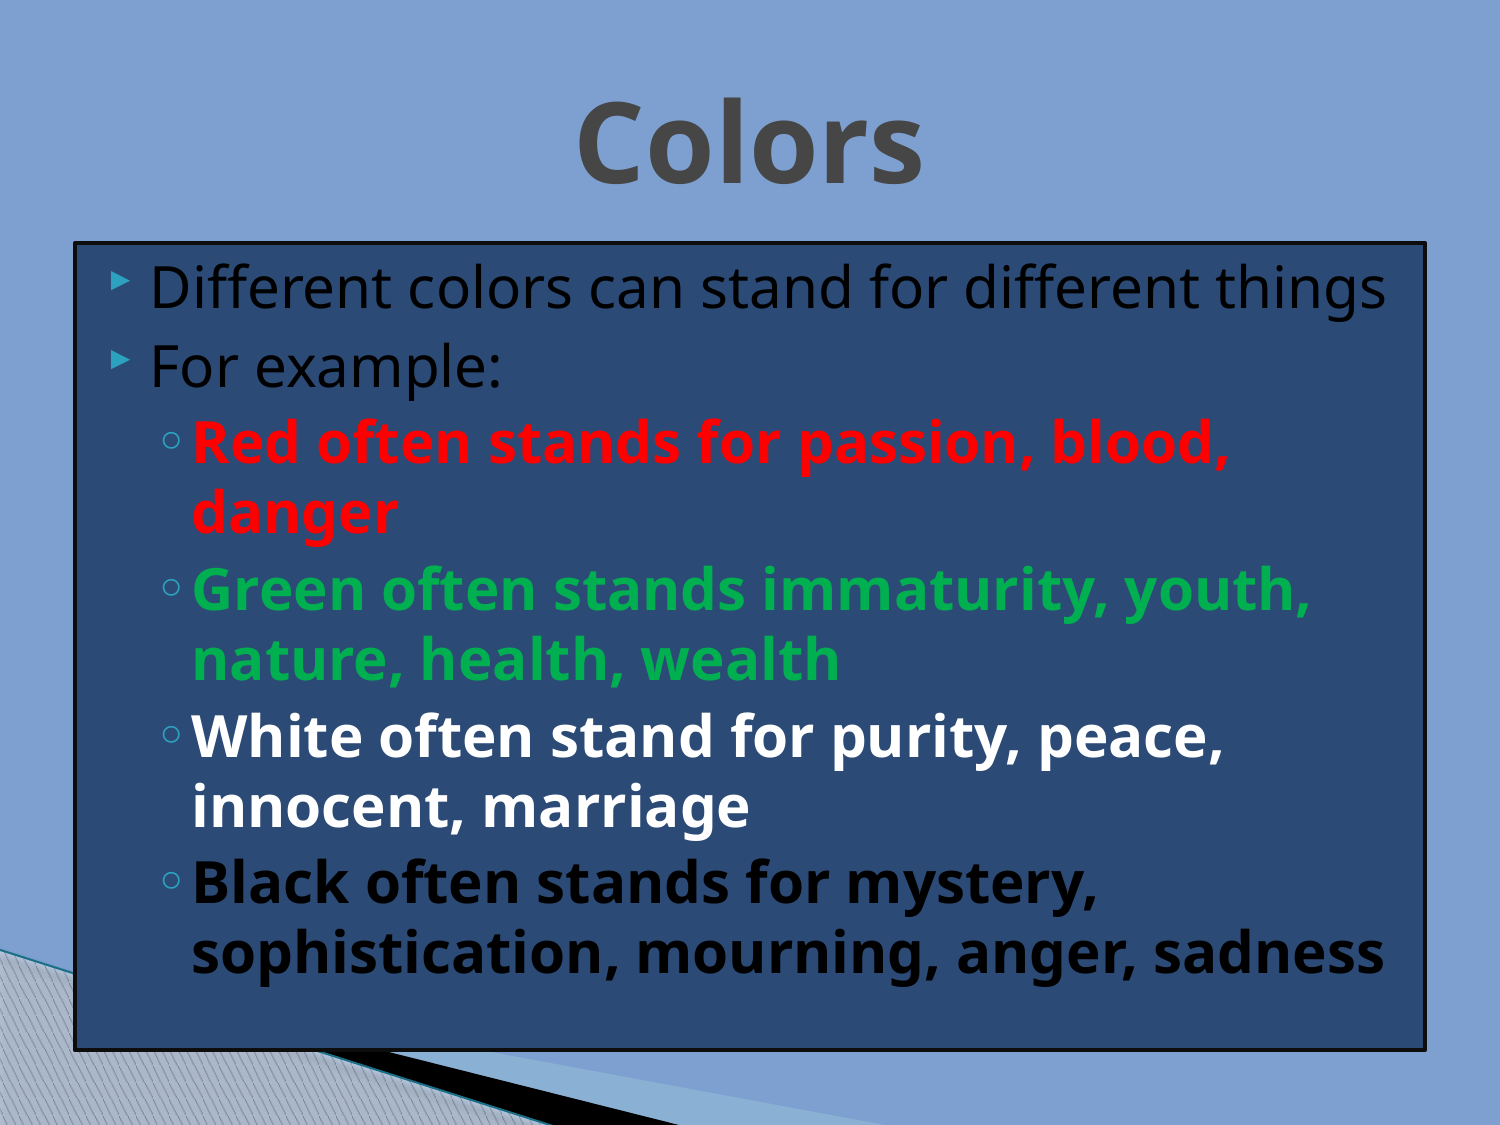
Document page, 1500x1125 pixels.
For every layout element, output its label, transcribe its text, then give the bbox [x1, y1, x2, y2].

list Different colors can stand for different things For example: Red often stands for passion, blood, danger Green often stands immaturity, youth, nature, health, wealth White often stand for purity, peace, innocent, marriage Black often stands for mystery, sophistication, mourning, anger, sadness [75, 243, 1425, 1050]
title Colors [75, 45, 1425, 233]
